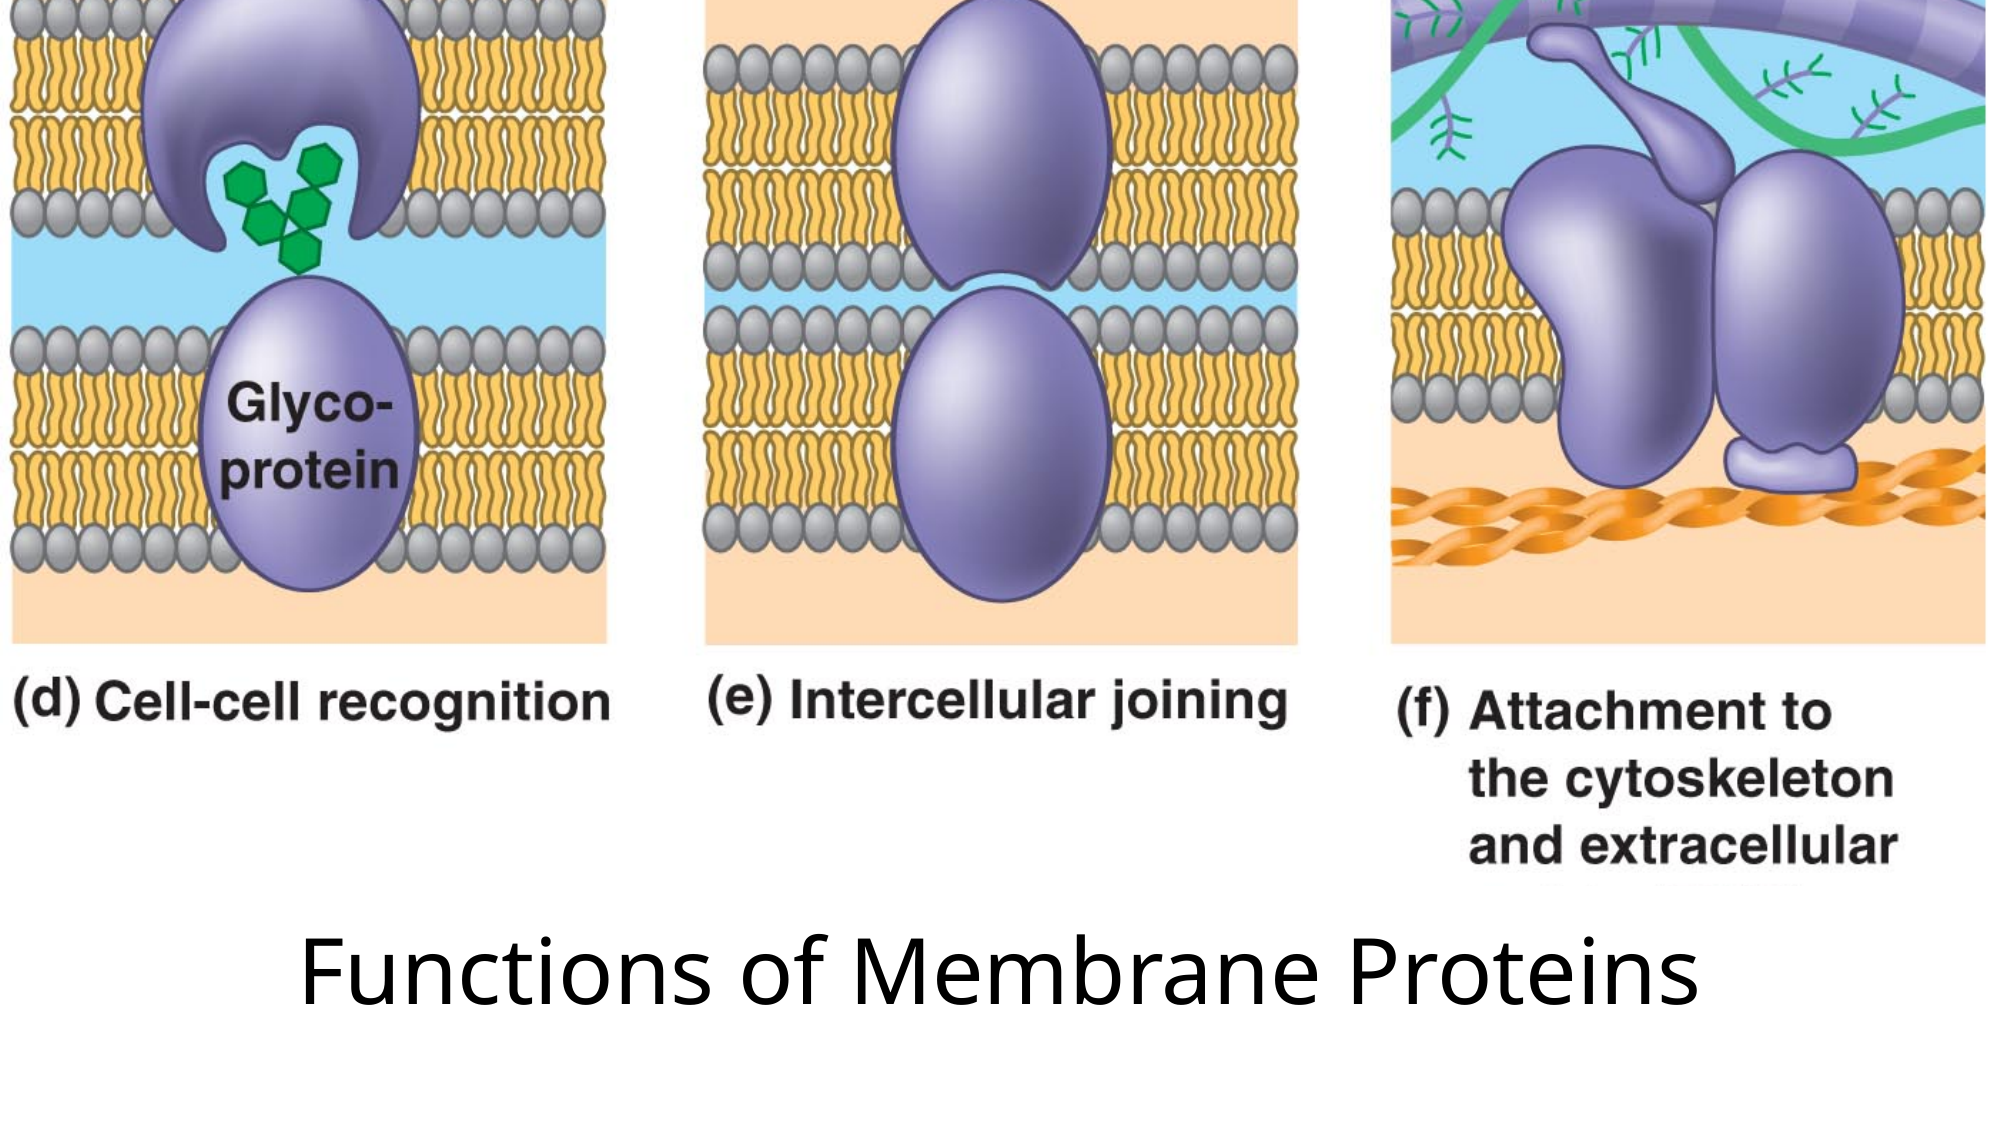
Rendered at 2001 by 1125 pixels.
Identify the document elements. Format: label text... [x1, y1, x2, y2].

title Functions of Membrane Proteins [137, 907, 1863, 1043]
picture [0, 0, 2000, 886]
